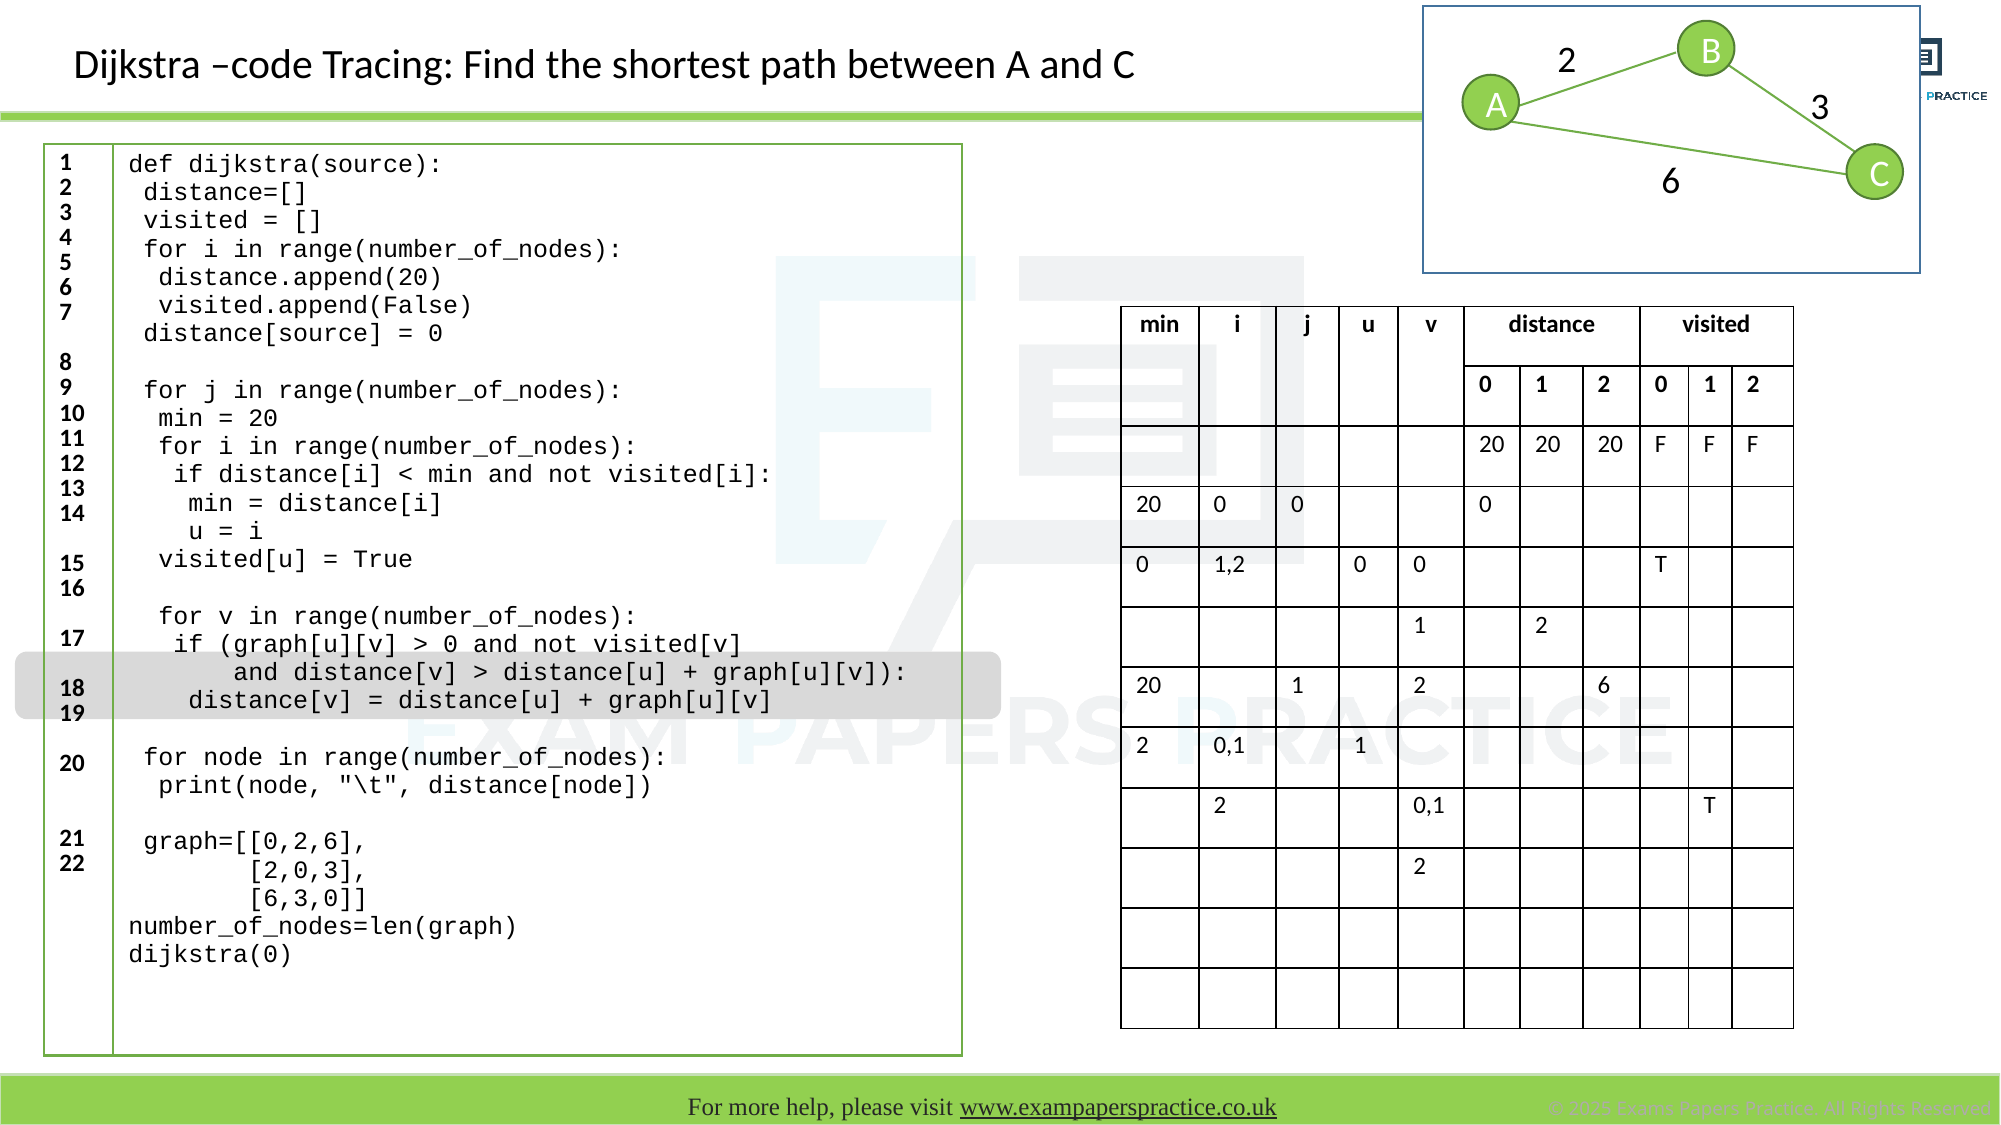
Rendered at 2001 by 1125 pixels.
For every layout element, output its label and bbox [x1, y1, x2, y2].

table_cell [1733, 789, 1793, 847]
table_cell [1200, 849, 1275, 907]
table_cell [1641, 548, 1688, 606]
table_cell [1584, 909, 1639, 967]
table_cell [1277, 608, 1338, 666]
table_cell [1399, 427, 1463, 486]
text_box [58, 29, 1152, 94]
table_cell [1584, 849, 1639, 907]
table_header [114, 145, 961, 1054]
table_cell [1641, 367, 1688, 425]
table_cell [1399, 548, 1463, 606]
table_cell [1584, 728, 1639, 787]
table_cell [1465, 367, 1519, 425]
table_cell [1465, 427, 1519, 486]
table_cell [1277, 668, 1338, 726]
table_cell [1399, 487, 1463, 546]
table_cell [1340, 608, 1397, 666]
table_cell [1465, 728, 1519, 787]
table_cell [1200, 969, 1275, 1028]
table_cell [1122, 789, 1198, 847]
table_cell [1733, 548, 1793, 606]
table_cell [1122, 728, 1198, 787]
table_cell [1399, 608, 1463, 666]
text_box [963, 651, 1002, 720]
table_cell [1465, 969, 1519, 1028]
table_cell [1733, 608, 1793, 666]
table_cell [1733, 487, 1793, 546]
table_cell [1521, 608, 1582, 666]
table_cell [1521, 969, 1582, 1028]
text_box [1422, 5, 1921, 274]
table_cell [1122, 969, 1198, 1028]
table_cell [1641, 487, 1688, 546]
table_cell [1465, 909, 1519, 967]
table_cell [1340, 668, 1397, 726]
table_cell [1584, 487, 1639, 546]
table_header [1122, 307, 1198, 425]
table_header [1340, 307, 1397, 425]
table_cell [1521, 367, 1582, 425]
table_cell [1399, 849, 1463, 907]
table_cell [1689, 728, 1731, 787]
table_cell [1733, 427, 1793, 486]
table_cell [1641, 608, 1688, 666]
table_cell [1277, 728, 1338, 787]
table_cell [1584, 608, 1639, 666]
table_cell [1641, 789, 1688, 847]
table_cell [1277, 849, 1338, 907]
table_cell [1200, 728, 1275, 787]
table_cell [1689, 487, 1731, 546]
table_cell [1122, 487, 1198, 546]
table_cell [1465, 608, 1519, 666]
table_cell [1689, 608, 1731, 666]
table_cell [1584, 789, 1639, 847]
table_cell [1521, 668, 1582, 726]
table_cell [1521, 427, 1582, 486]
table_header [1277, 307, 1338, 425]
table_cell [1399, 668, 1463, 726]
table_cell [1641, 728, 1688, 787]
table_cell [1689, 849, 1731, 907]
table_cell [1689, 909, 1731, 967]
table_cell [1584, 548, 1639, 606]
table_cell [1584, 367, 1639, 425]
table_cell [1521, 487, 1582, 546]
table_cell [1277, 909, 1338, 967]
table_cell [1200, 909, 1275, 967]
table_cell [1200, 608, 1275, 666]
table_cell [1277, 427, 1338, 486]
table_cell [1733, 969, 1793, 1028]
table_cell [1399, 789, 1463, 847]
table_header [1200, 307, 1275, 425]
table_cell [1122, 427, 1198, 486]
table_cell [1200, 789, 1275, 847]
table_cell [1689, 367, 1731, 425]
table_cell [1689, 668, 1731, 726]
table_cell [1689, 969, 1731, 1028]
table_cell [1340, 728, 1397, 787]
table_cell [1122, 668, 1198, 726]
table_cell [1584, 427, 1639, 486]
table_cell [1641, 909, 1688, 967]
table_cell [1340, 909, 1397, 967]
table_cell [1399, 969, 1463, 1028]
table_cell [1277, 969, 1338, 1028]
table_cell [1122, 608, 1198, 666]
table_cell [1277, 548, 1338, 606]
table_cell [1122, 909, 1198, 967]
table_cell [1733, 668, 1793, 726]
table_cell [1689, 548, 1731, 606]
table_cell [1641, 427, 1688, 486]
table_cell [1277, 789, 1338, 847]
table_cell [1689, 789, 1731, 847]
table_cell [1733, 728, 1793, 787]
table_cell [1465, 668, 1519, 726]
table_cell [1200, 427, 1275, 486]
table_cell [1340, 548, 1397, 606]
table_cell [1521, 548, 1582, 606]
table_cell [1122, 548, 1198, 606]
table_cell [1584, 969, 1639, 1028]
table_cell [1340, 427, 1397, 486]
table_cell [1641, 668, 1688, 726]
table_cell [1340, 487, 1397, 546]
table_header [1465, 307, 1639, 365]
table_cell [1122, 849, 1198, 907]
table_cell [1733, 909, 1793, 967]
table_cell [1521, 849, 1582, 907]
table_cell [1733, 849, 1793, 907]
table_cell [1200, 668, 1275, 726]
table_cell [1200, 548, 1275, 606]
table_cell [1521, 728, 1582, 787]
table_cell [1399, 728, 1463, 787]
table_header [1399, 307, 1463, 425]
table_cell [1465, 548, 1519, 606]
table_cell [1340, 789, 1397, 847]
table_cell [1733, 367, 1793, 425]
table_cell [1340, 849, 1397, 907]
table_cell [1521, 789, 1582, 847]
table_cell [1340, 969, 1397, 1028]
table_cell [1465, 487, 1519, 546]
table_header [45, 145, 112, 1054]
table_cell [1465, 849, 1519, 907]
table_cell [1641, 969, 1688, 1028]
table_cell [1584, 668, 1639, 726]
table_header [1641, 307, 1793, 365]
table_cell [1399, 909, 1463, 967]
table_cell [1200, 487, 1275, 546]
table_cell [1689, 427, 1731, 486]
table_cell [1521, 909, 1582, 967]
table_cell [1465, 789, 1519, 847]
table_cell [1277, 487, 1338, 546]
text_box [14, 651, 43, 720]
table_cell [1641, 849, 1688, 907]
